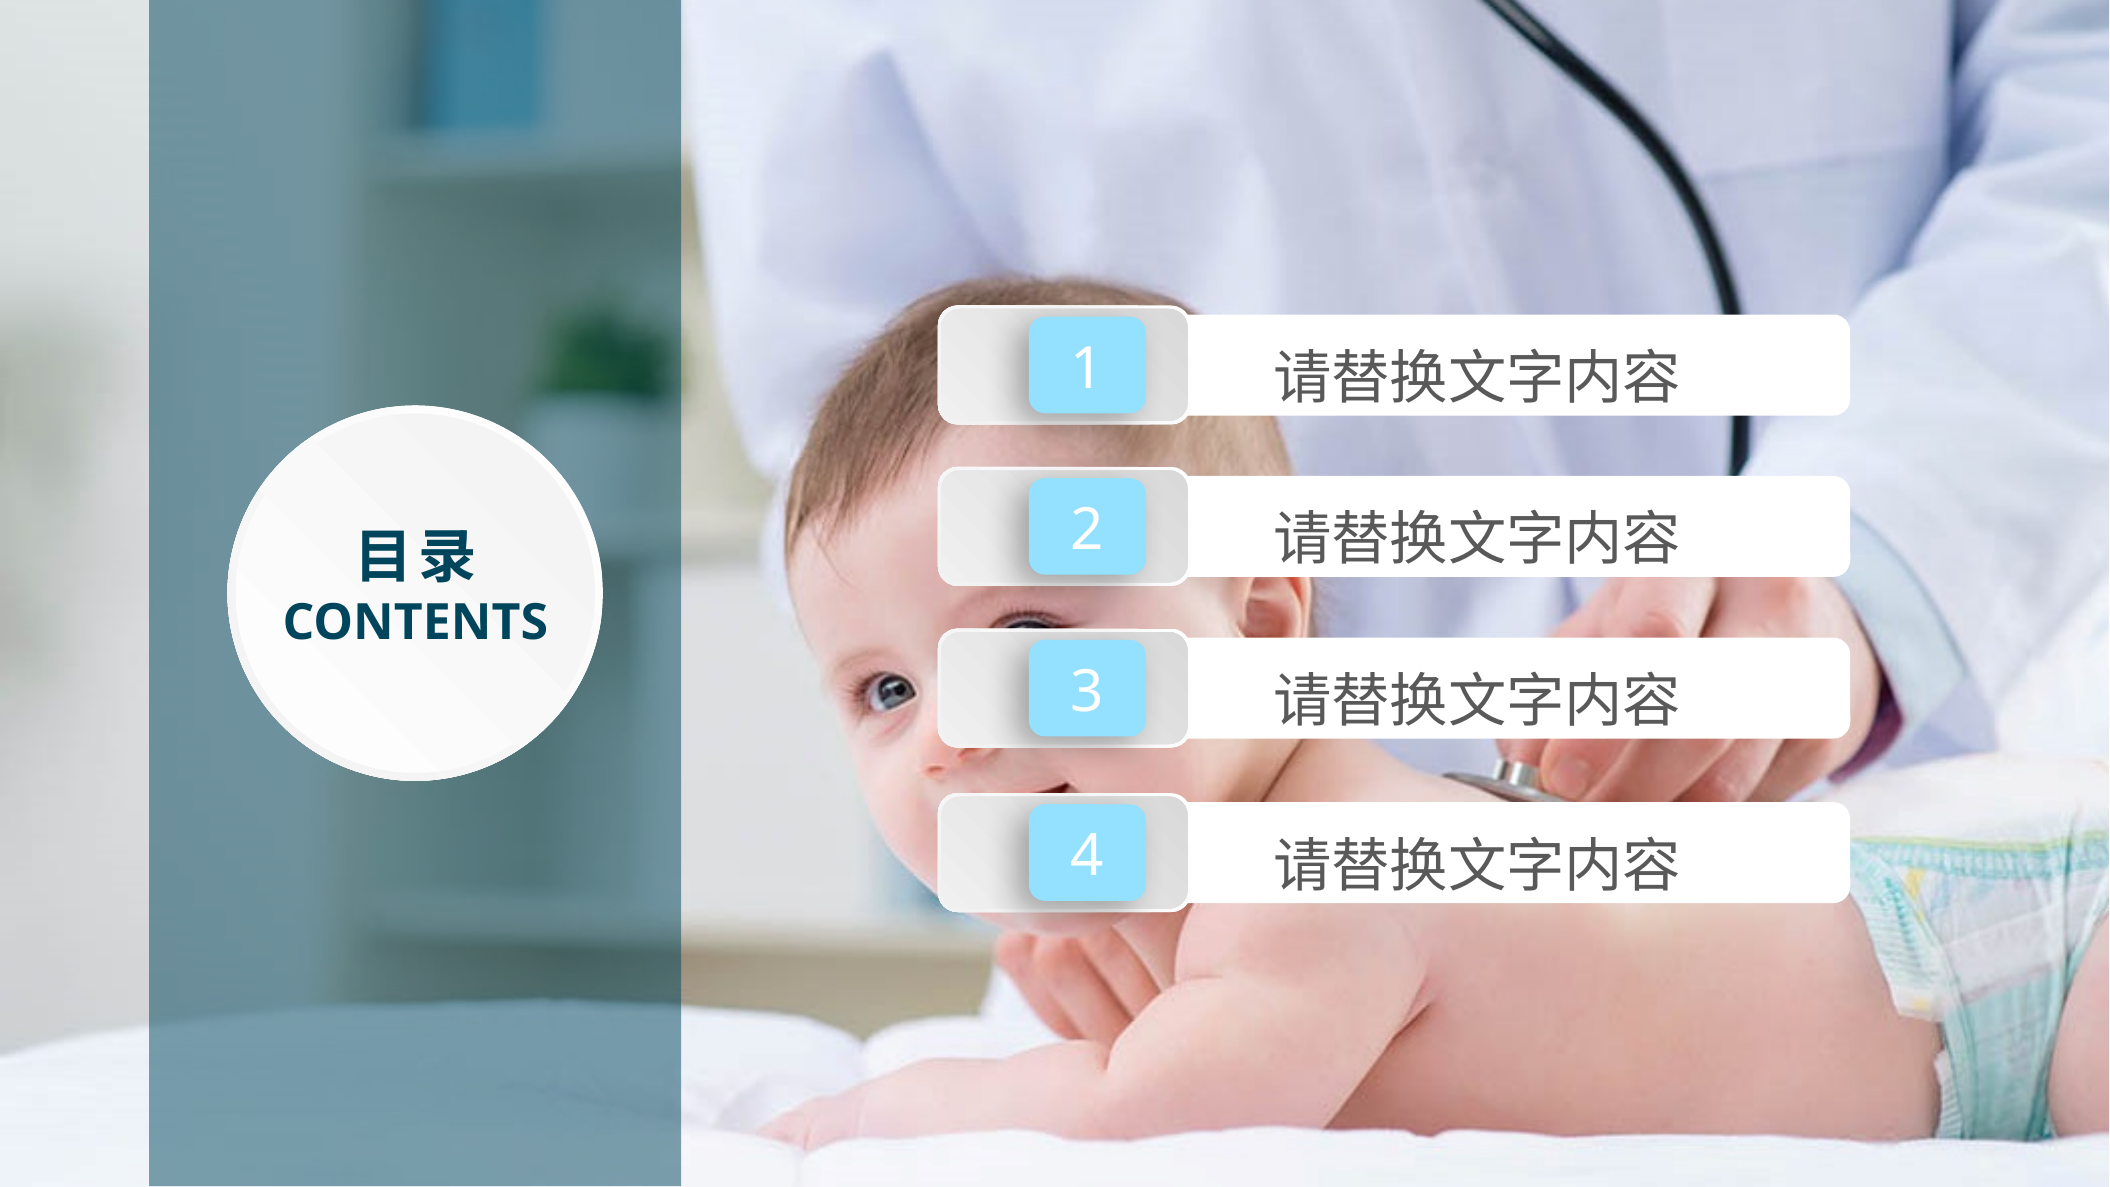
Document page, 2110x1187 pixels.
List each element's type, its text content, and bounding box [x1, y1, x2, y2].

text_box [227, 405, 603, 781]
text_box 请替换文字内容 [1258, 480, 1697, 579]
text_box 请替换文字内容 [1258, 641, 1697, 741]
text_box [1191, 636, 1852, 740]
text_box [0, 0, 148, 1187]
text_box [937, 305, 1191, 425]
text_box 请替换文字内容 [1258, 806, 1697, 905]
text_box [937, 793, 1191, 913]
text_box [682, 0, 2110, 1187]
text_box [1191, 474, 1852, 579]
text_box [148, 0, 682, 1187]
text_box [937, 628, 1191, 748]
text_box 请替换文字内容 [1258, 318, 1697, 418]
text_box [937, 466, 1191, 586]
text_box [1191, 801, 1852, 905]
text_box [1191, 313, 1852, 417]
